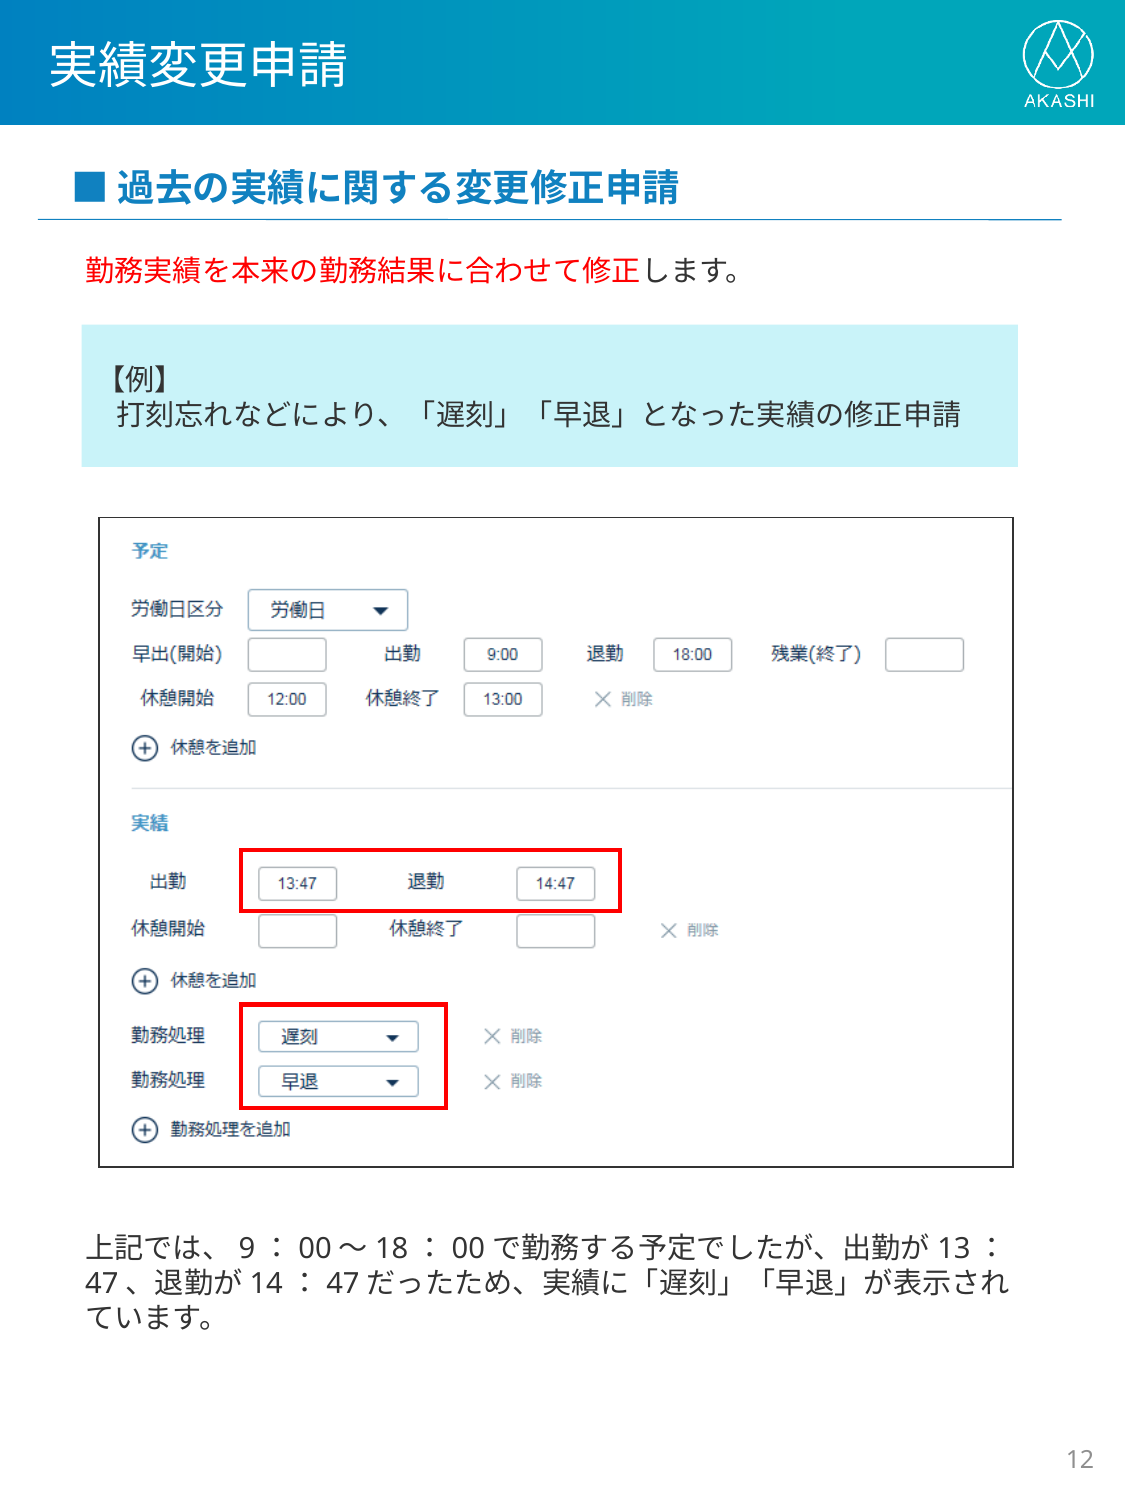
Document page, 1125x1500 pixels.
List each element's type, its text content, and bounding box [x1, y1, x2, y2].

text_box 上記では、9：00～18：00で勤務する予定でしたが、出勤が13：47、退勤が14：47だったため、実績に「遅刻」「早退」が表示されています。 [70, 1222, 1034, 1342]
text_box 勤務実績を本来の勤務結果に合わせて修正します。 [70, 244, 993, 295]
picture [99, 518, 1013, 1167]
slide_number 11 [856, 1420, 1110, 1500]
text_box ■過去の実績に関する変更修正申請 [56, 156, 1034, 217]
text_box 【例】 打刻忘れなどにより、「遅刻」「早退」となった実績の修正申請 [81, 324, 1019, 468]
picture [1045, 9, 1103, 117]
title 実績変更申請 [33, 0, 1045, 123]
